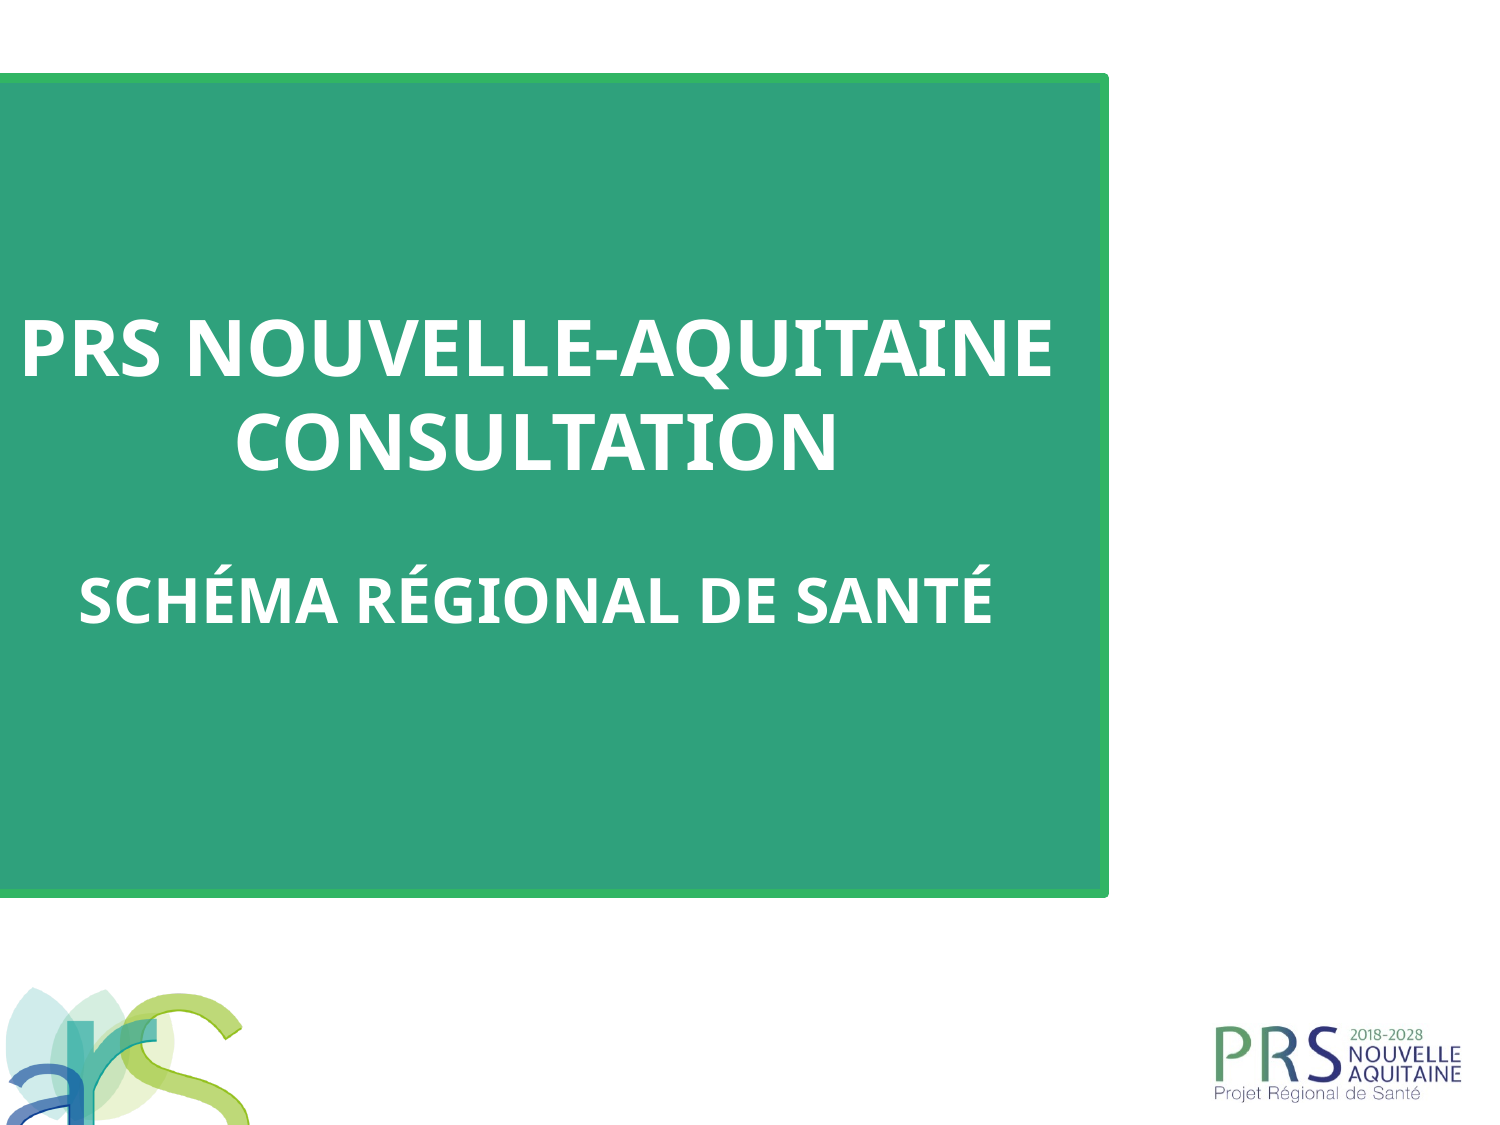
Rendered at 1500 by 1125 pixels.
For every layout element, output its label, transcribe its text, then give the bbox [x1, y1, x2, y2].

picture [5, 987, 250, 1125]
title PRS Nouvelle-Aquitaine Consultation Schéma régional de santé [0, 73, 1109, 898]
picture [1210, 1023, 1466, 1103]
